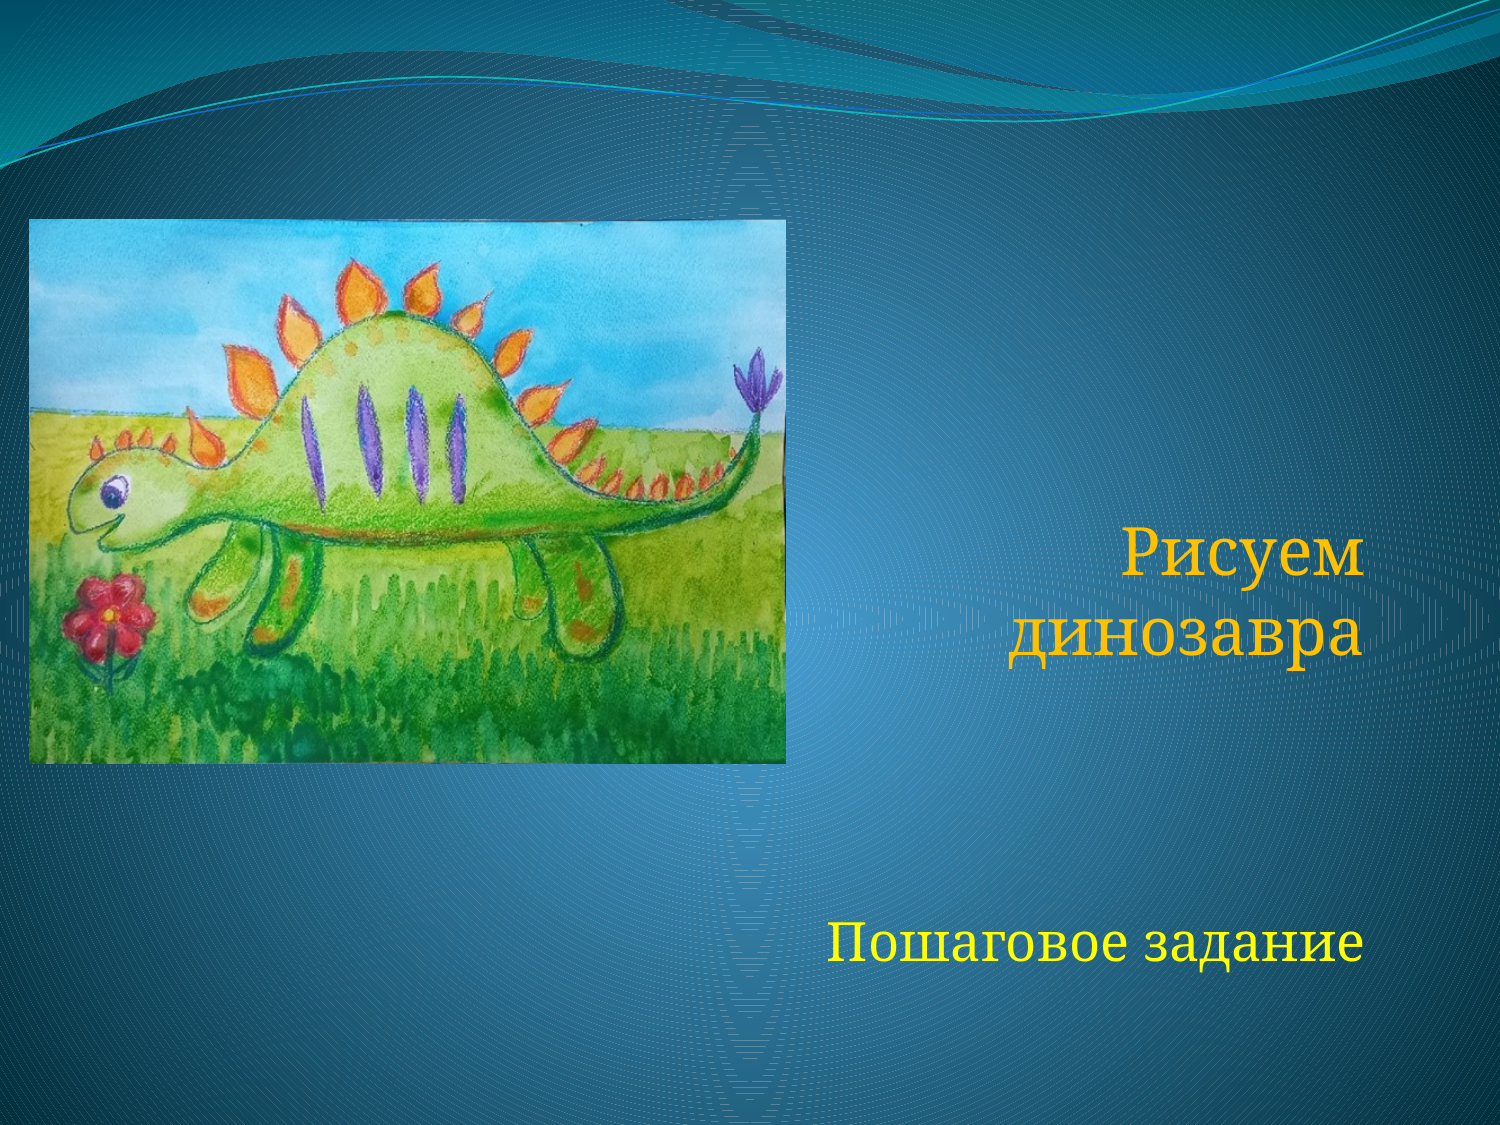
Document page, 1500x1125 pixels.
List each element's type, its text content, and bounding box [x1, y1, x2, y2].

picture [29, 219, 786, 764]
subtitle Рисуем динозавра Пошаговое задание [809, 160, 1376, 1024]
